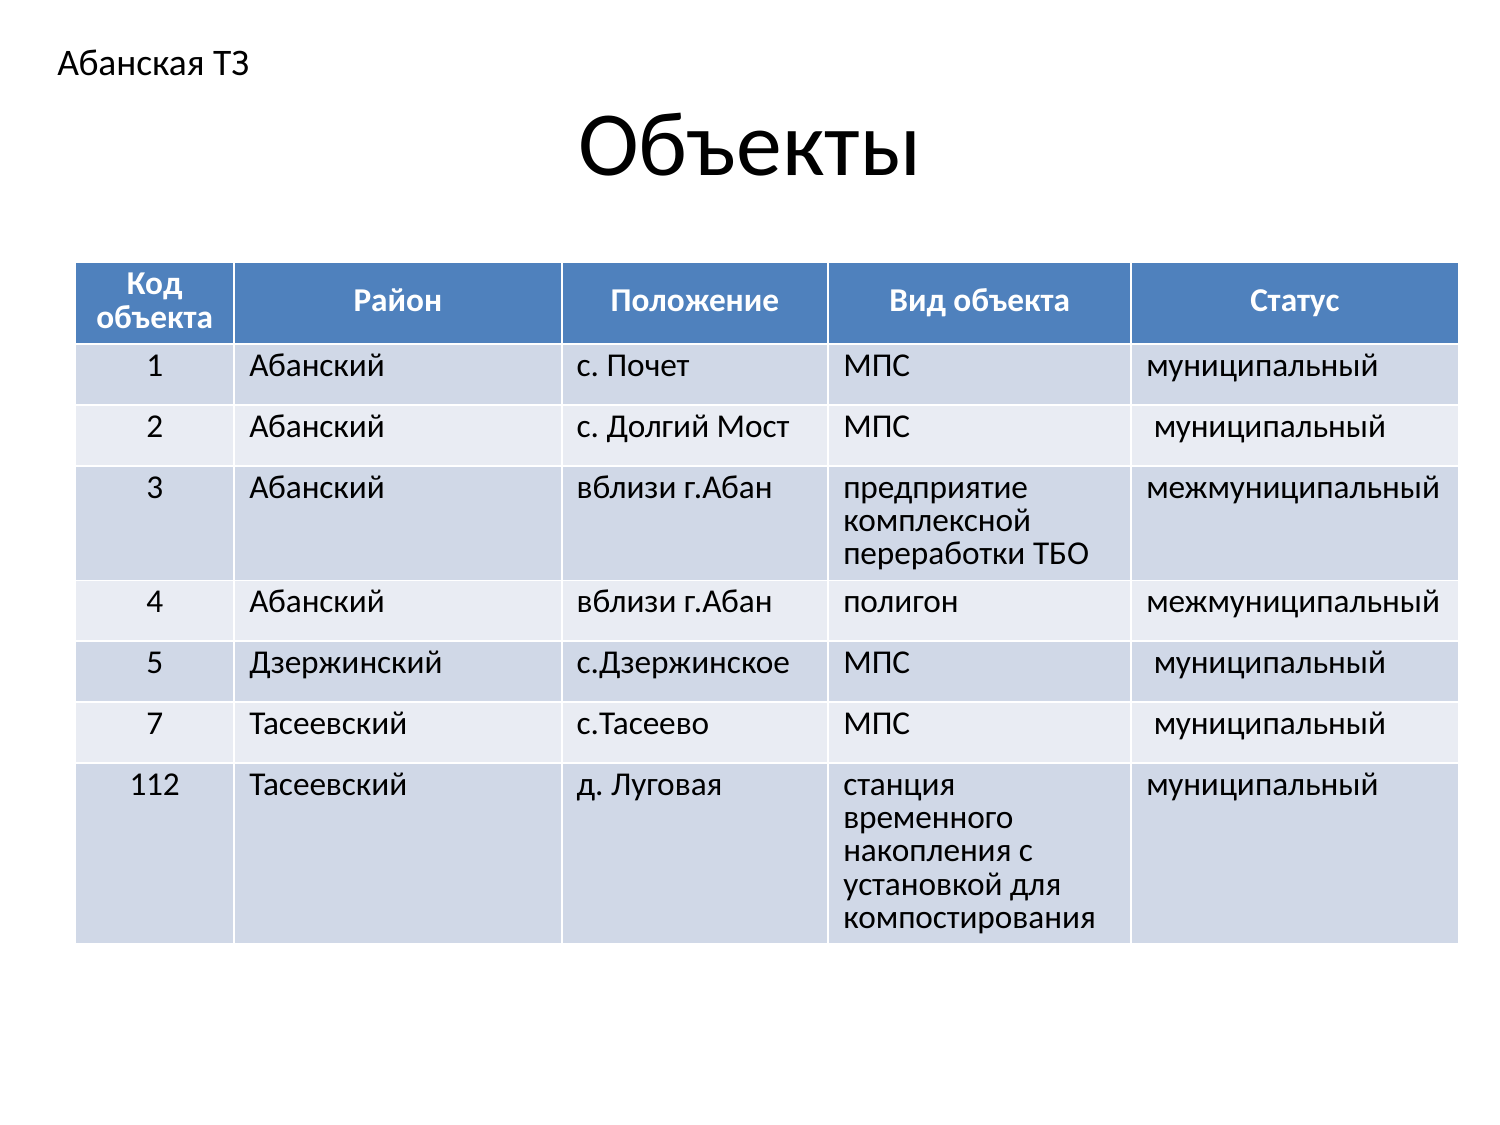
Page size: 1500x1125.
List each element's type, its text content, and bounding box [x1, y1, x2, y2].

table_cell с. Долгий Мост [563, 406, 827, 465]
table_cell Абанский [235, 345, 561, 404]
table_cell предприятие комплексной переработки ТБО [829, 467, 1130, 580]
table_cell Абанский [235, 581, 561, 640]
table_cell Дзержинский [235, 642, 561, 701]
table_cell с.Дзержинское [563, 642, 827, 701]
table_cell МПС [829, 345, 1130, 404]
table_cell вблизи г.Абан [563, 467, 827, 580]
table_cell 112 [76, 764, 233, 943]
table_header Район [235, 263, 561, 343]
text_box Абанская ТЗ [42, 30, 265, 91]
table_cell 5 [76, 642, 233, 701]
table_cell муниципальный [1132, 642, 1458, 701]
table_cell муниципальный [1132, 764, 1458, 943]
table_cell Тасеевский [235, 764, 561, 943]
table_cell с. Почет [563, 345, 827, 404]
table_cell вблизи г.Абан [563, 581, 827, 640]
table_cell станция временного накопления с установкой для компостирования [829, 764, 1130, 943]
table_cell МПС [829, 406, 1130, 465]
table_header Положение [563, 263, 827, 343]
table_cell Абанский [235, 406, 561, 465]
table_cell межмуниципальный [1132, 467, 1458, 580]
table_cell 3 [76, 467, 233, 580]
table_cell полигон [829, 581, 1130, 640]
table_header Код объекта [76, 263, 233, 343]
table_header Вид объекта [829, 263, 1130, 343]
table_cell Абанский [235, 467, 561, 580]
title Объекты [75, 45, 1425, 233]
table_cell муниципальный [1132, 406, 1458, 465]
table_header Статус [1132, 263, 1458, 343]
table_cell 1 [76, 345, 233, 404]
table_cell МПС [829, 642, 1130, 701]
table_cell муниципальный [1132, 703, 1458, 762]
table_cell Тасеевский [235, 703, 561, 762]
table_cell 2 [76, 406, 233, 465]
table_cell д. Луговая [563, 764, 827, 943]
table_cell с.Тасеево [563, 703, 827, 762]
table_cell муниципальный [1132, 345, 1458, 404]
table_cell межмуниципальный [1132, 581, 1458, 640]
table_cell 4 [76, 581, 233, 640]
table_cell 7 [76, 703, 233, 762]
table_cell МПС [829, 703, 1130, 762]
